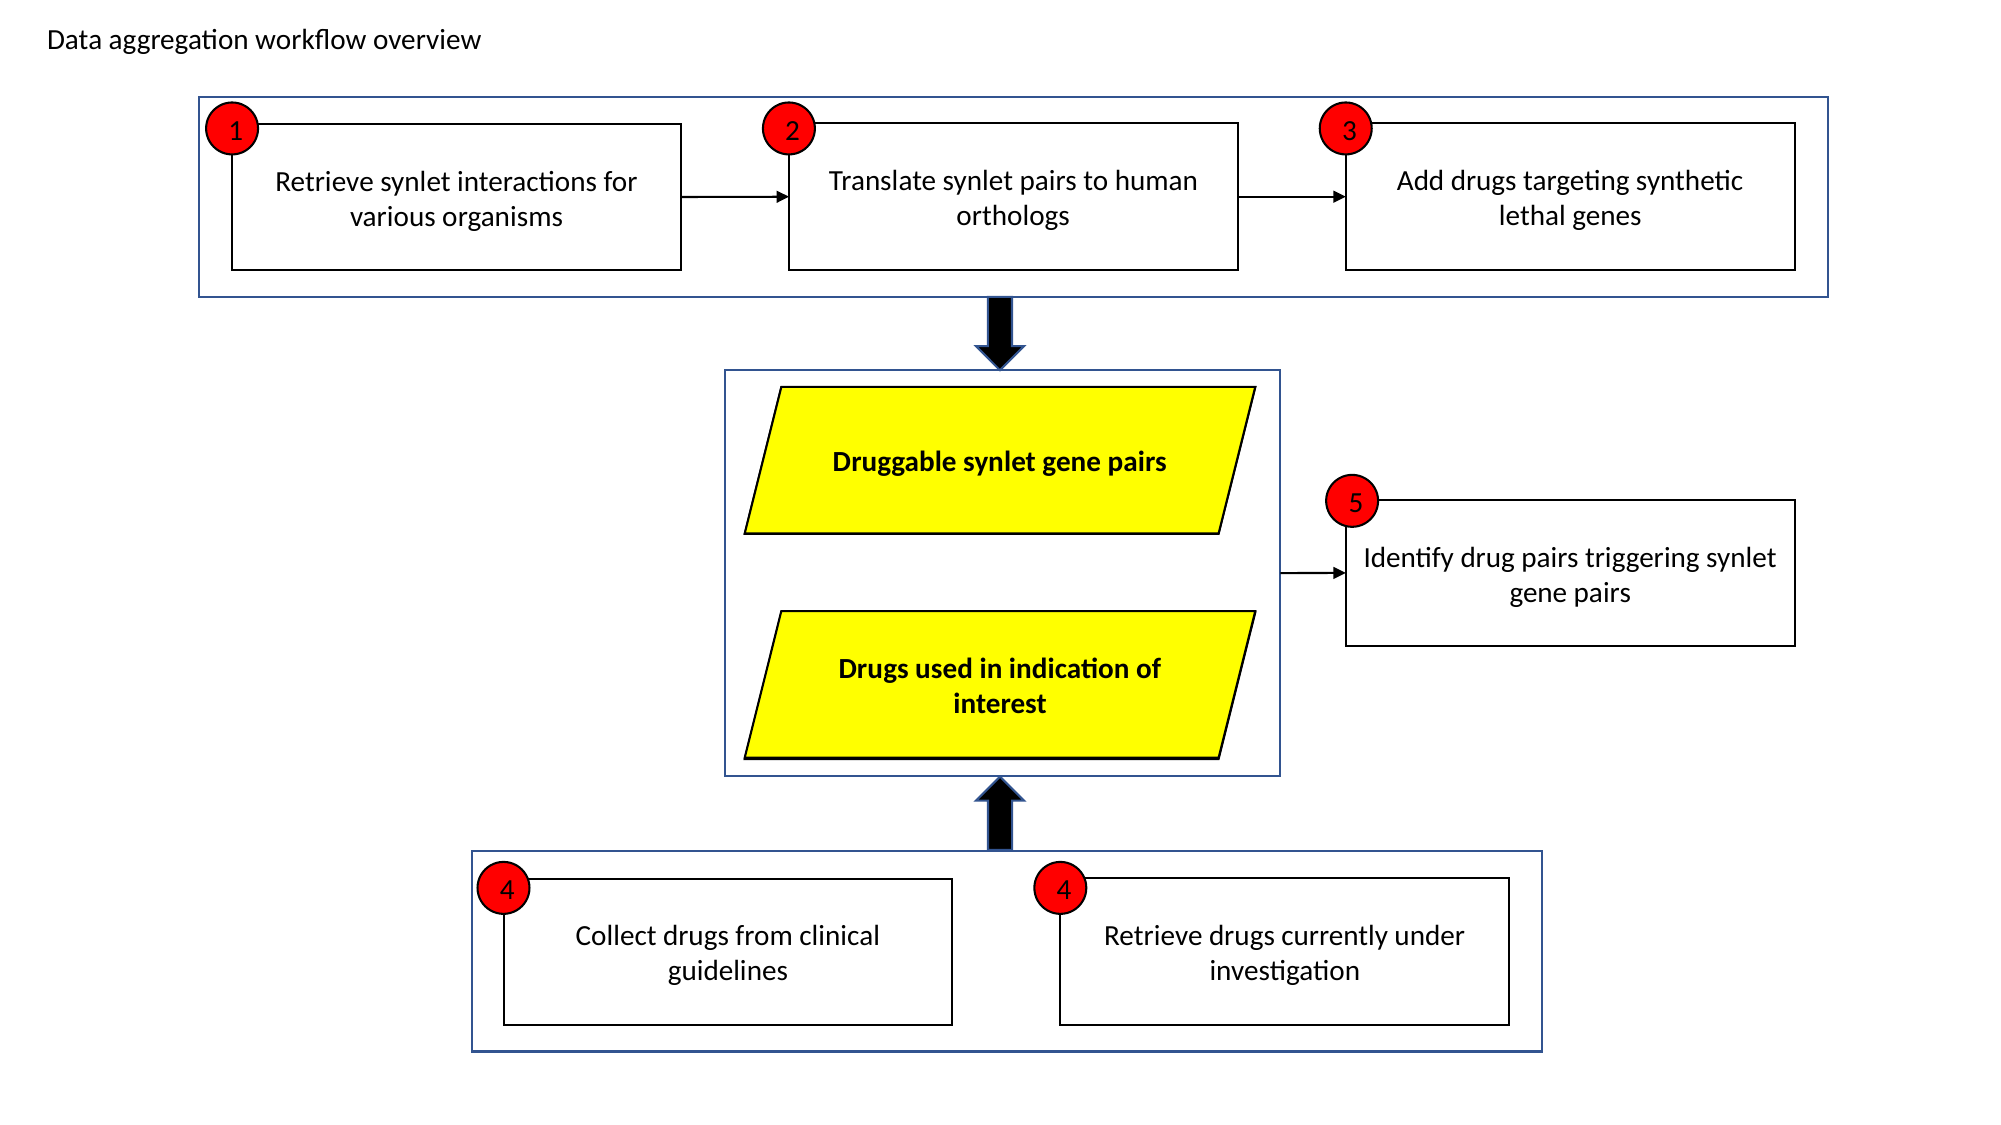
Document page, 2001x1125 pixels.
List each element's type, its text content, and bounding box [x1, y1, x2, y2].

text_box [724, 369, 1281, 777]
text_box [973, 295, 1027, 369]
text_box [973, 777, 1027, 851]
text_box 4 [1033, 860, 1088, 915]
text_box 4 [476, 860, 531, 915]
text_box Druggable synlet gene pairs [743, 385, 1257, 535]
text_box 1 [205, 101, 260, 156]
text_box [198, 96, 1829, 298]
text_box [471, 850, 1543, 1053]
text_box 5 [1325, 473, 1380, 528]
text_box 2 [761, 101, 816, 156]
text_box Identify drug pairs triggering synlet gene pairs [1345, 499, 1796, 647]
text_box 3 [1318, 101, 1373, 156]
text_box Drugs used in indication of interest [743, 610, 1257, 759]
text_box Data aggregation workflow overview [32, 12, 498, 63]
